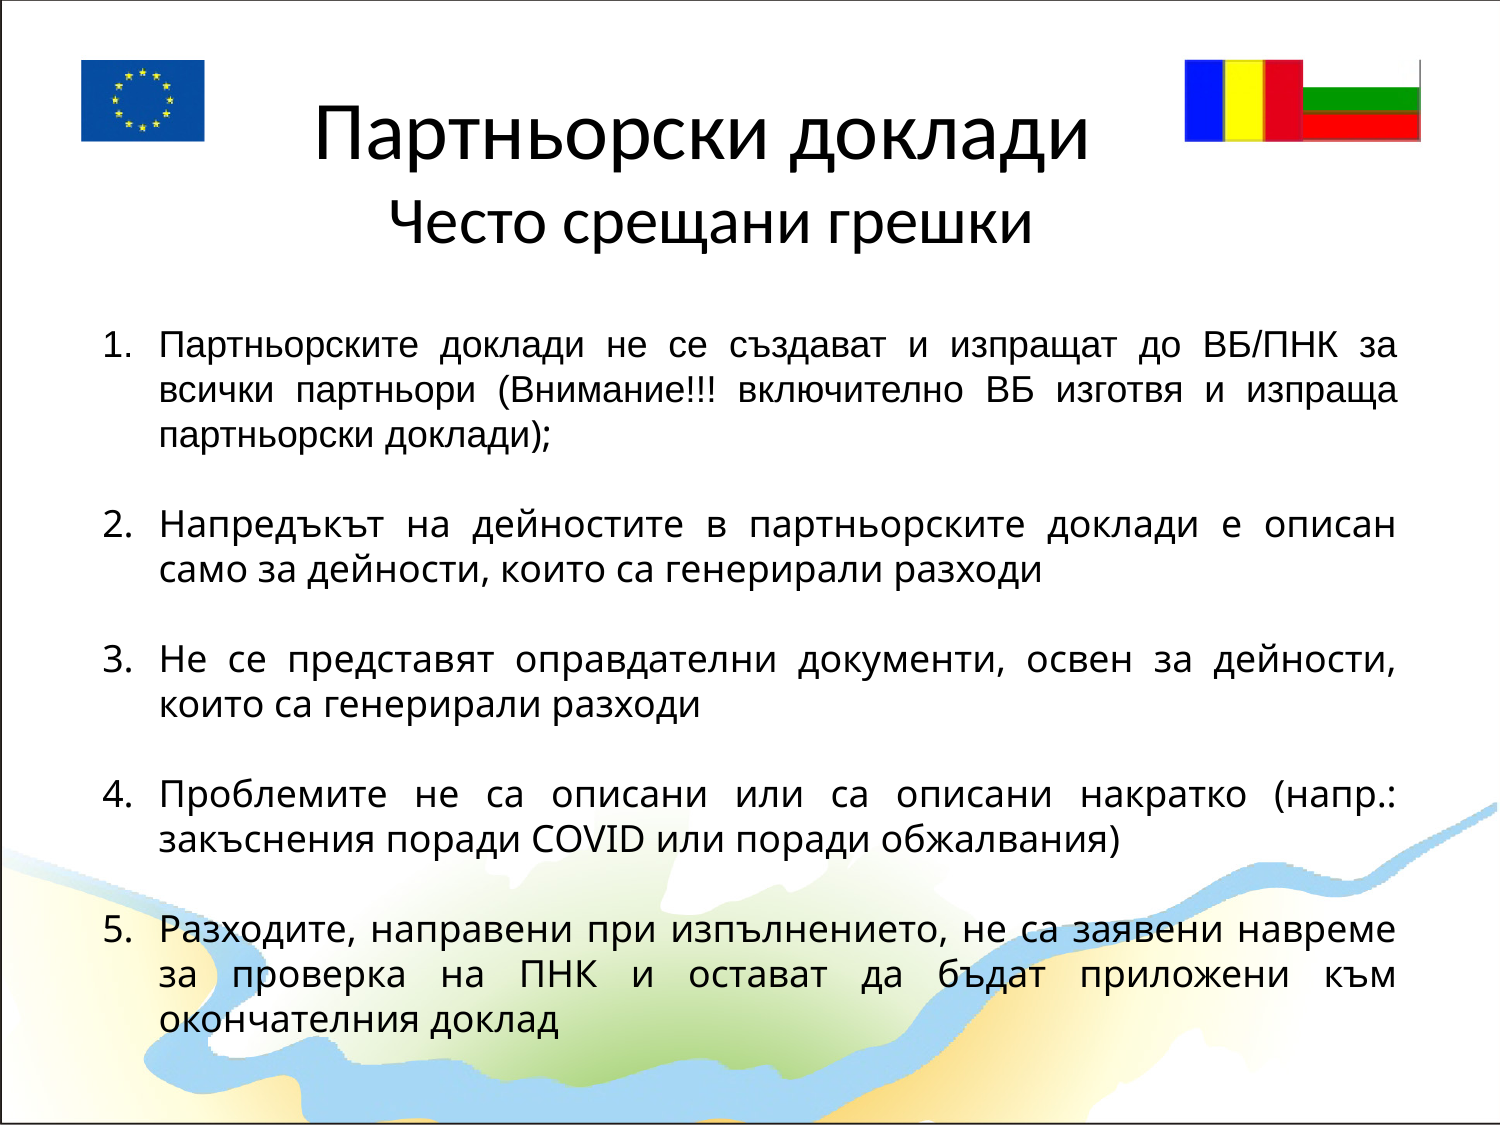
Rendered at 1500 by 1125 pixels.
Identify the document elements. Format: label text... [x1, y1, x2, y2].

title Партньорски доклади Често срещани грешки [36, 136, 1388, 197]
picture [0, 0, 1500, 1125]
text_box Партньорските доклади не се създават и изпращат до BБ/ПНК за всички партньори (Внимание!!! включително BБ изготвя и изпраща партньорски доклади); Напредъкът на дейностите в партньорските доклади е описан само за дейности, които са генерирали разходи Не се представят оправдателни документи, освен за дейности, които са генерирали разходи Проблемите не са описани или са описани накратко (напр.: закъснения поради COVID или поради обжалвания) Разходите, направени при изпълнението, не са заявени навреме за проверка на ПНК и остават да бъдат приложени към окончателния доклад [87, 312, 1413, 1125]
